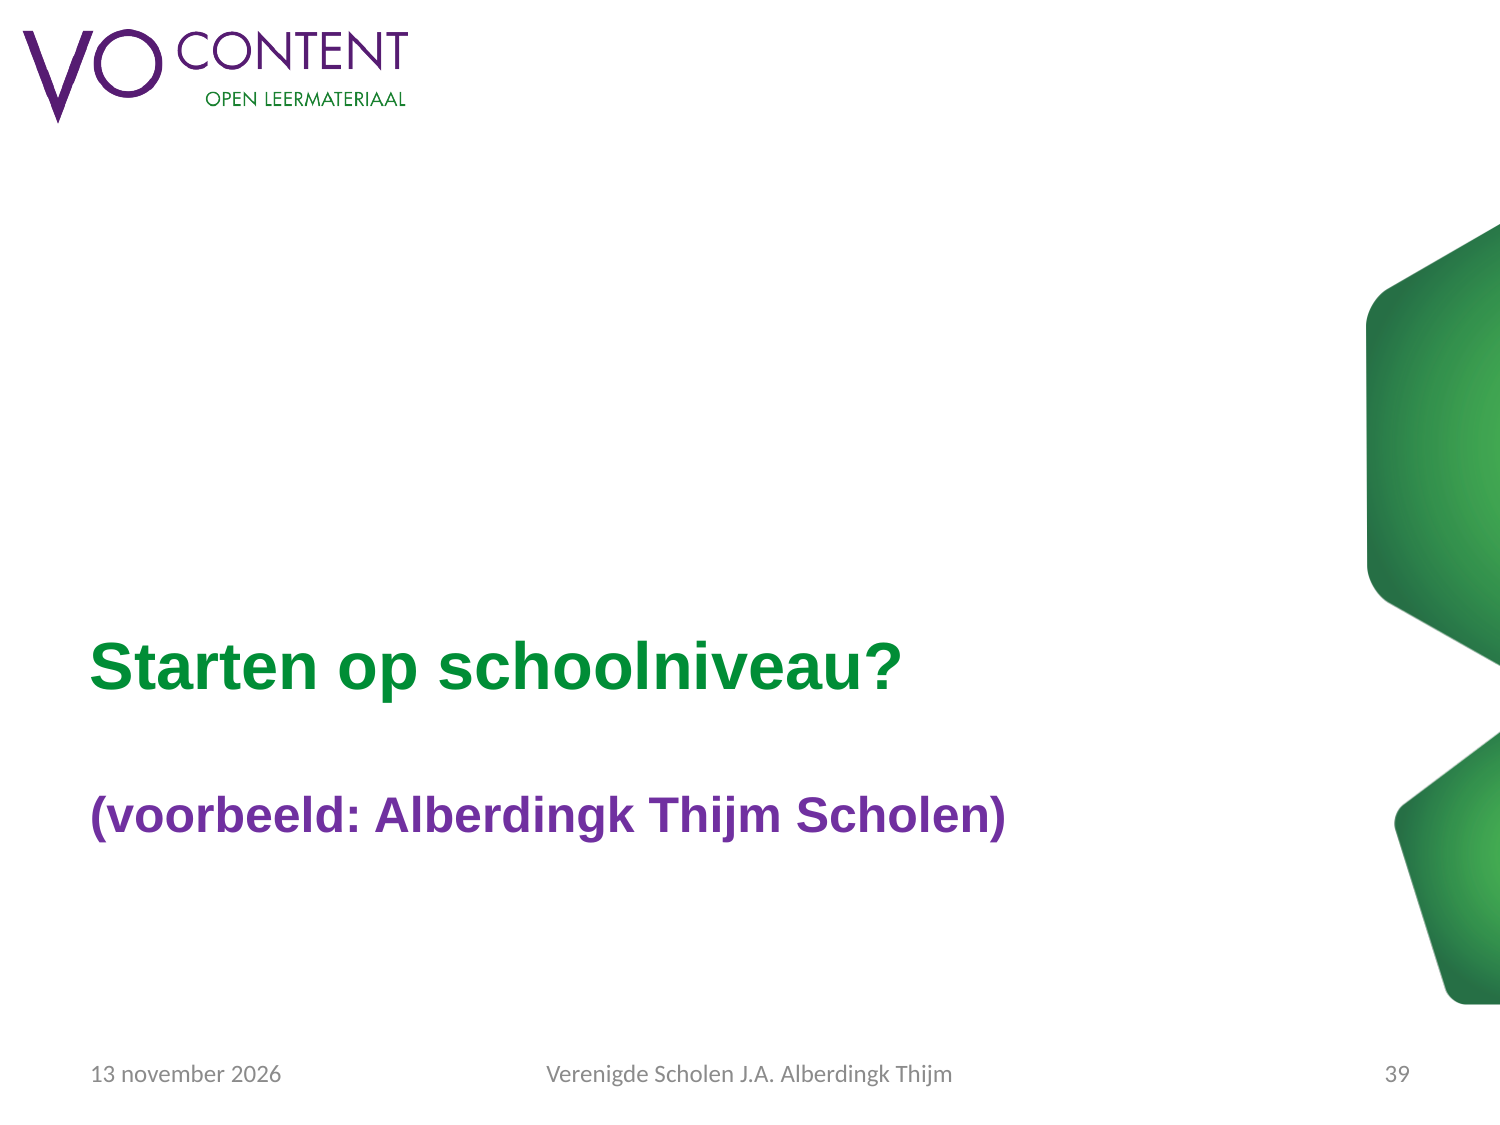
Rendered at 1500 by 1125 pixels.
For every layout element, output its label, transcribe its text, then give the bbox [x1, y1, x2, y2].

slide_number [75, 1042, 425, 1103]
slide_number 39 [1074, 1042, 1425, 1103]
list Starten op schoolniveau? (voorbeeld: Alberdingk Thijm Scholen) [75, 615, 1239, 947]
picture [1366, 222, 1500, 1005]
footer Verenigde Scholen J.A. Alberdingk Thijm [512, 1042, 988, 1103]
picture [22, 29, 408, 124]
